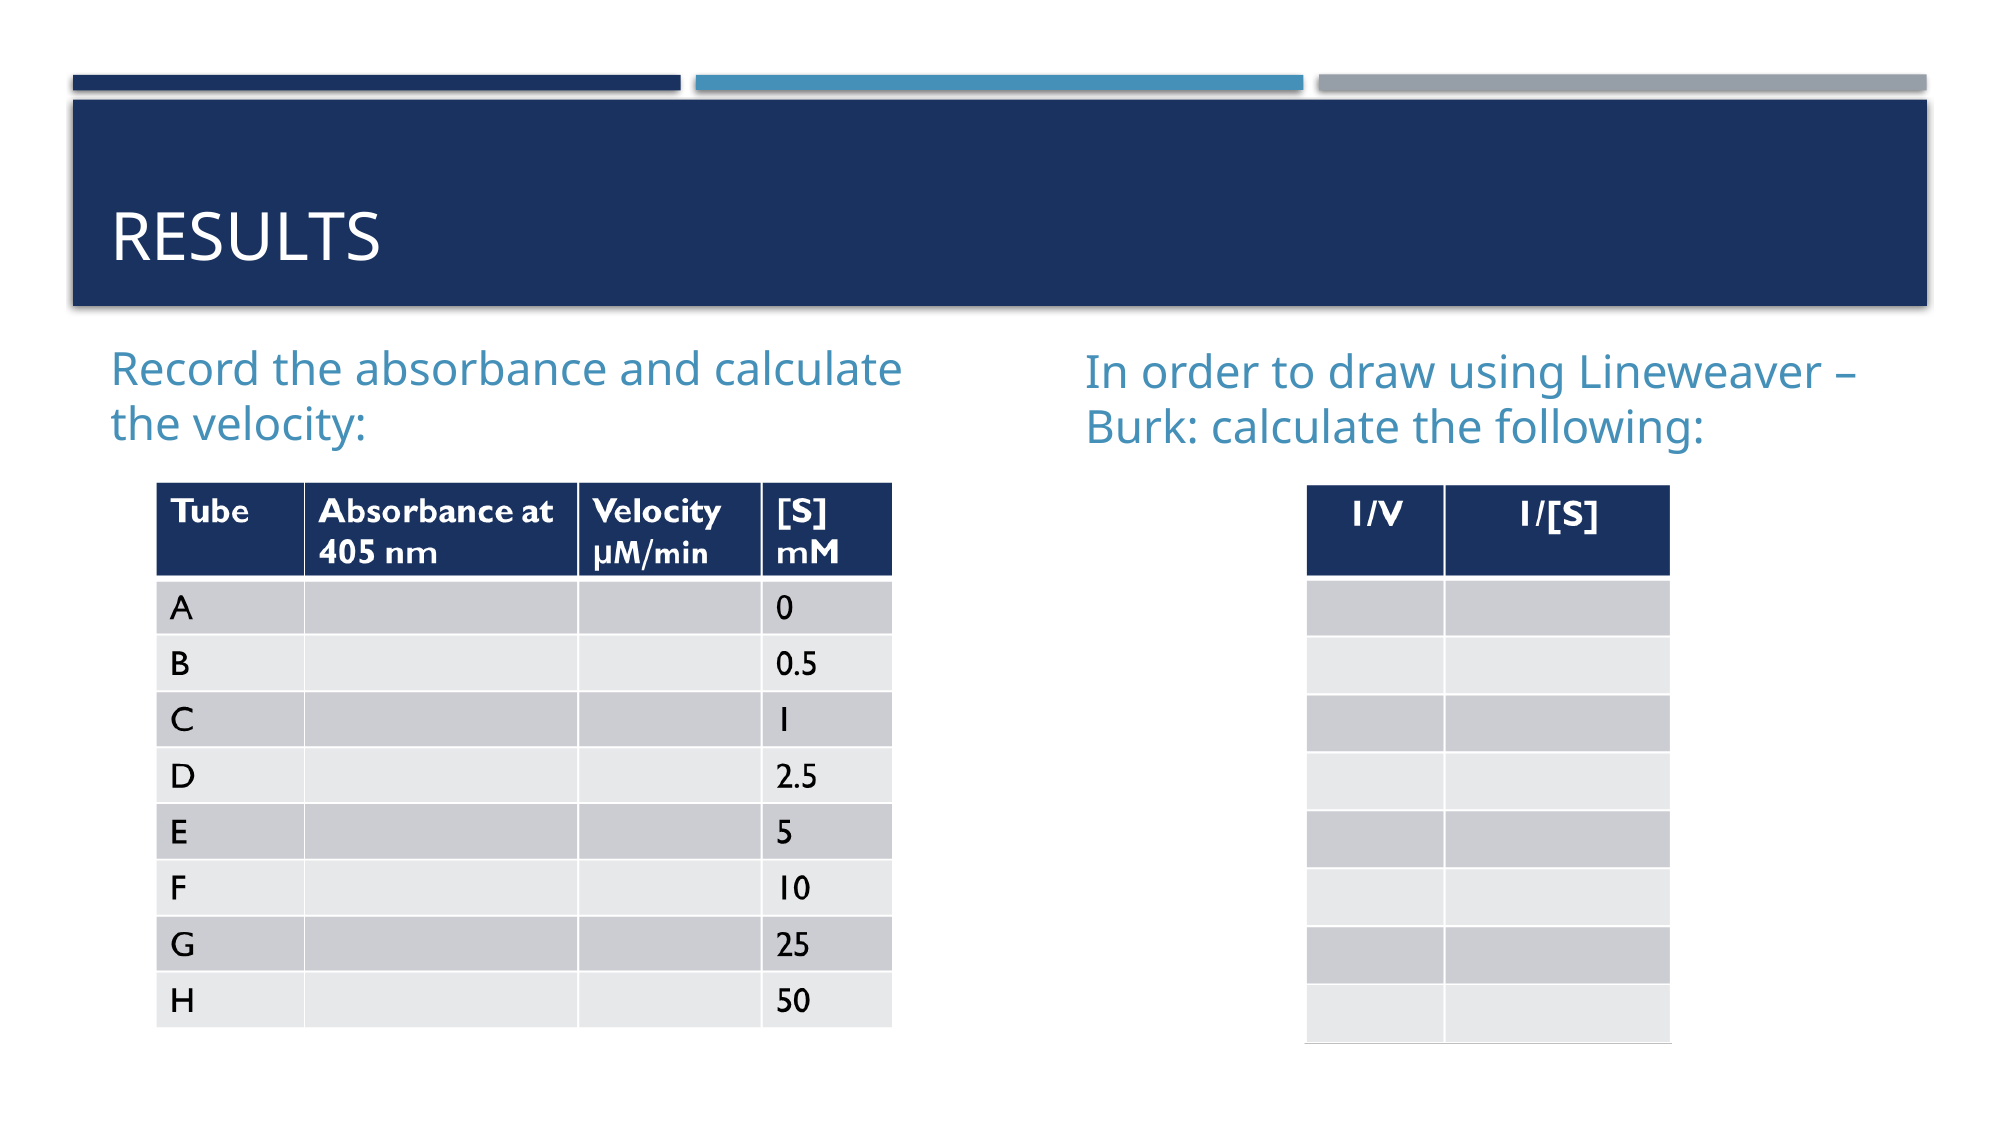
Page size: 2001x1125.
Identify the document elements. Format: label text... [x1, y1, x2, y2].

list Record the absorbance and calculate the velocity: [95, 369, 980, 458]
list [153, 476, 898, 1041]
list In order to draw using Lineweaver – Burk: calculate the following: [1070, 369, 1905, 460]
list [1303, 479, 1676, 1044]
title Results [95, 119, 1905, 282]
